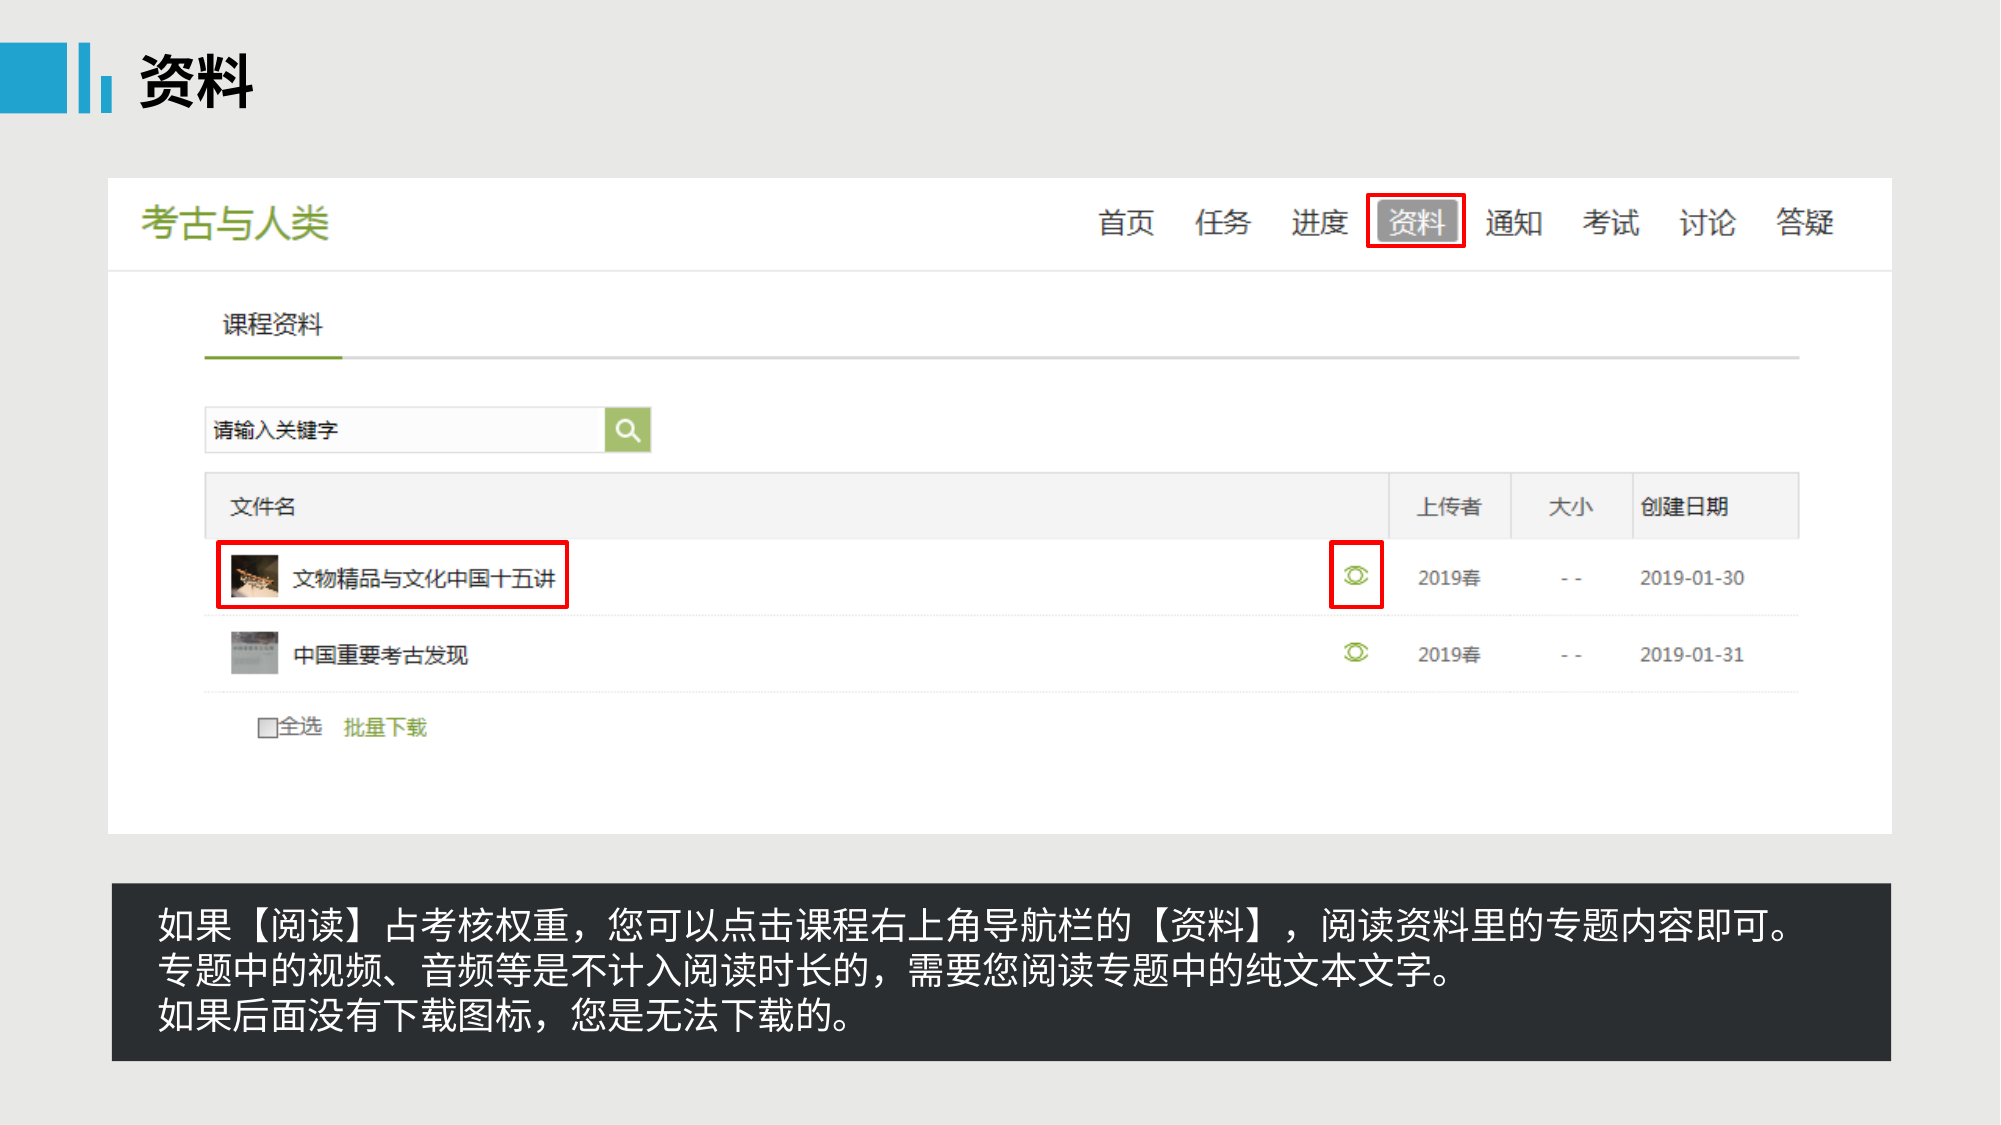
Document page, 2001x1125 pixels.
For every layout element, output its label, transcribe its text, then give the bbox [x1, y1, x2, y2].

text_box [77, 41, 92, 116]
text_box [99, 74, 114, 115]
picture [108, 178, 1892, 834]
text_box [0, 41, 69, 116]
text_box [110, 881, 1893, 1063]
text_box 如果【阅读】占考核权重，您可以点击课程右上角导航栏的【资料】，阅读资料里的专题内容即可。 专题中的视频、音频等是不计入阅读时长的，需要您阅读专题中的纯文本文字。 如果后面没有下载图标，您是无法下载的。 [142, 894, 1863, 1045]
text_box 资料 [123, 38, 708, 123]
